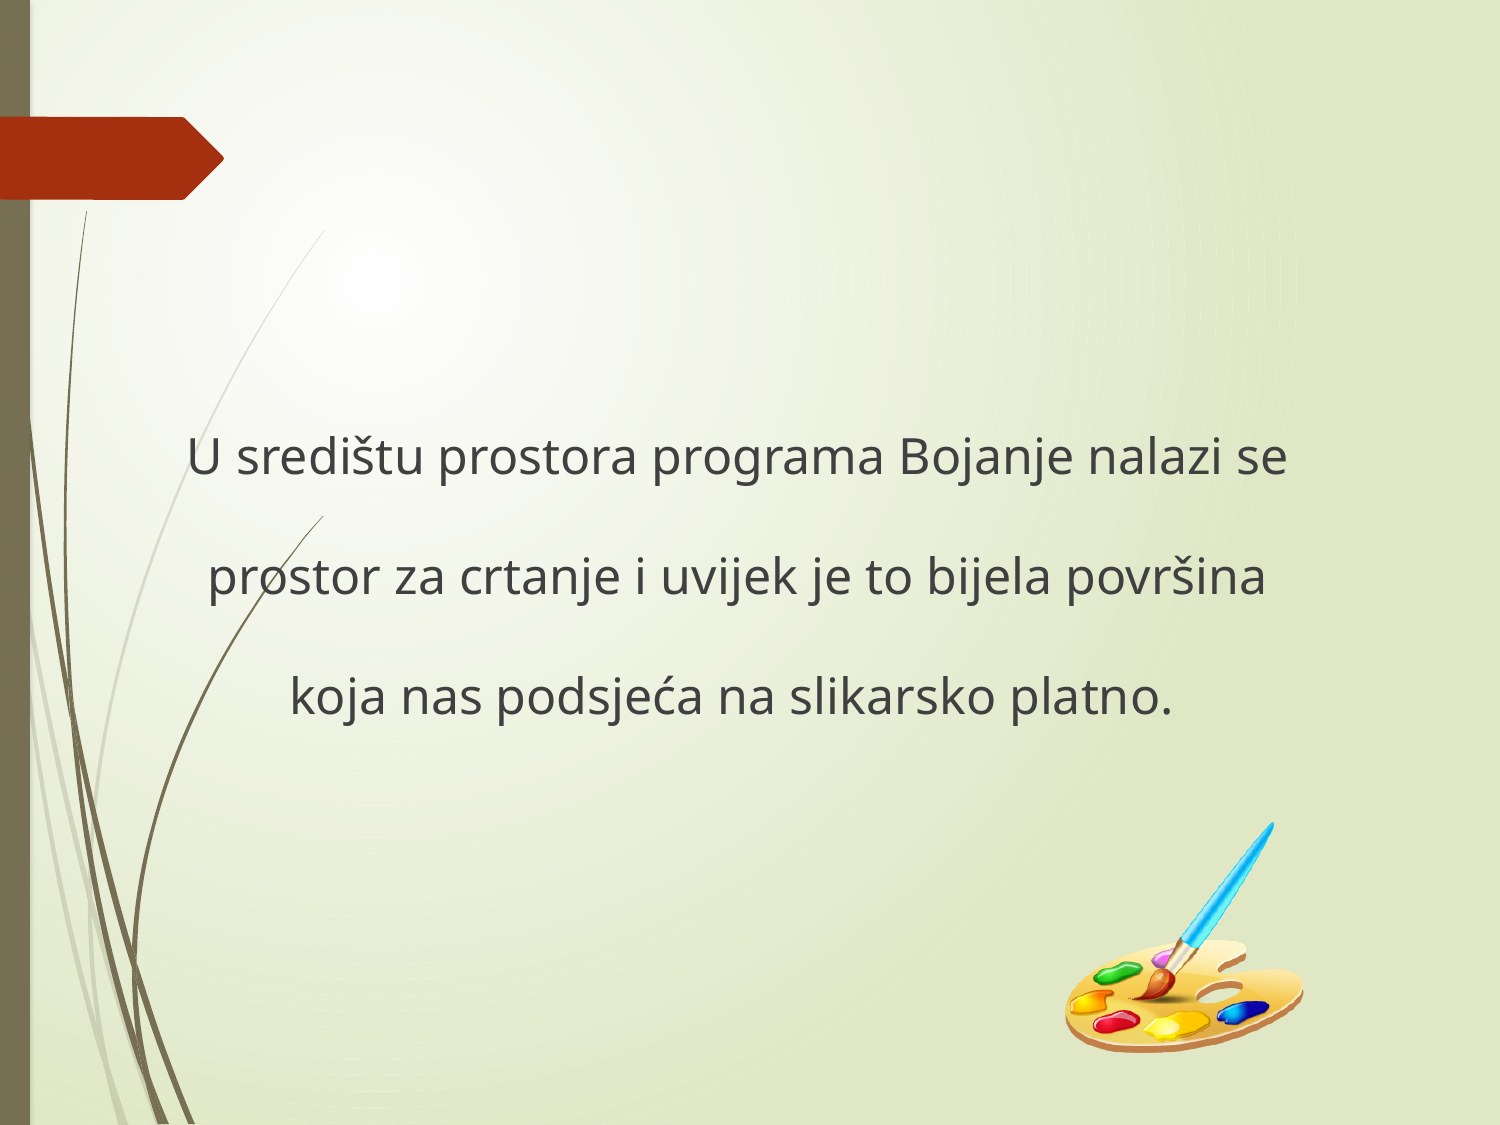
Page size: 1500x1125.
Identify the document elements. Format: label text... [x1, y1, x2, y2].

list U središtu prostora programa Bojanje nalazi se prostor za crtanje i uvijek je to bijela površina koja nas podsjeća na slikarsko platno. [147, 290, 1329, 835]
picture [1056, 822, 1309, 1074]
